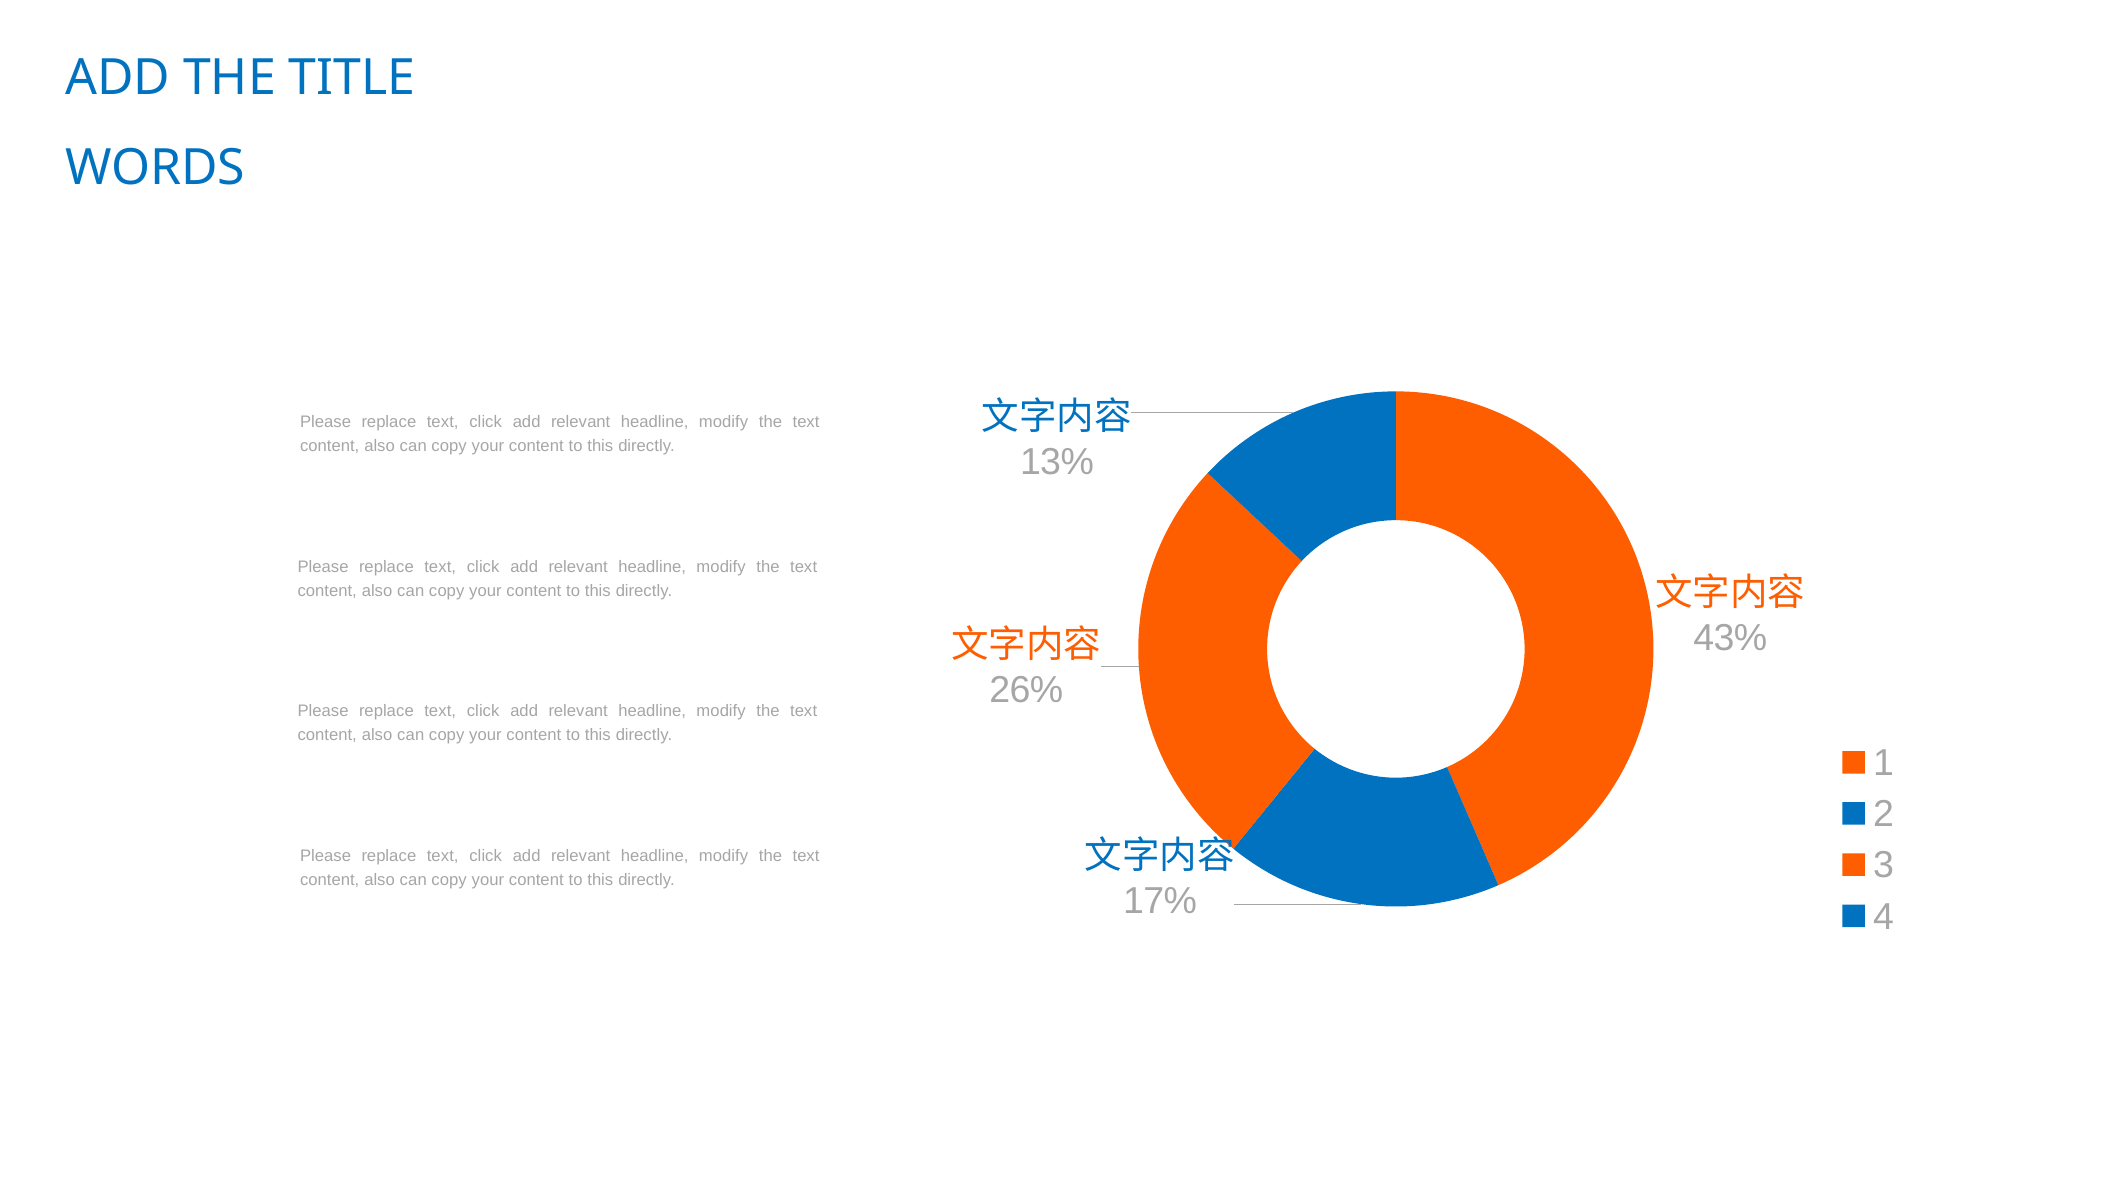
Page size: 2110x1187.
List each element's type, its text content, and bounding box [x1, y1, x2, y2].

text_box Please replace text, click add relevant headline, modify the text content, also can copy your content to this directly. [297, 551, 819, 600]
text_box Please replace text, click add relevant headline, modify the text content, also can copy your content to this directly. [300, 840, 821, 889]
chart [914, 345, 1964, 961]
text_box ADD THE TITLE WORDS [50, 7, 583, 202]
text_box Please replace text, click add relevant headline, modify the text content, also can copy your content to this directly. [300, 406, 821, 455]
text_box Please replace text, click add relevant headline, modify the text content, also can copy your content to this directly. [297, 696, 819, 744]
